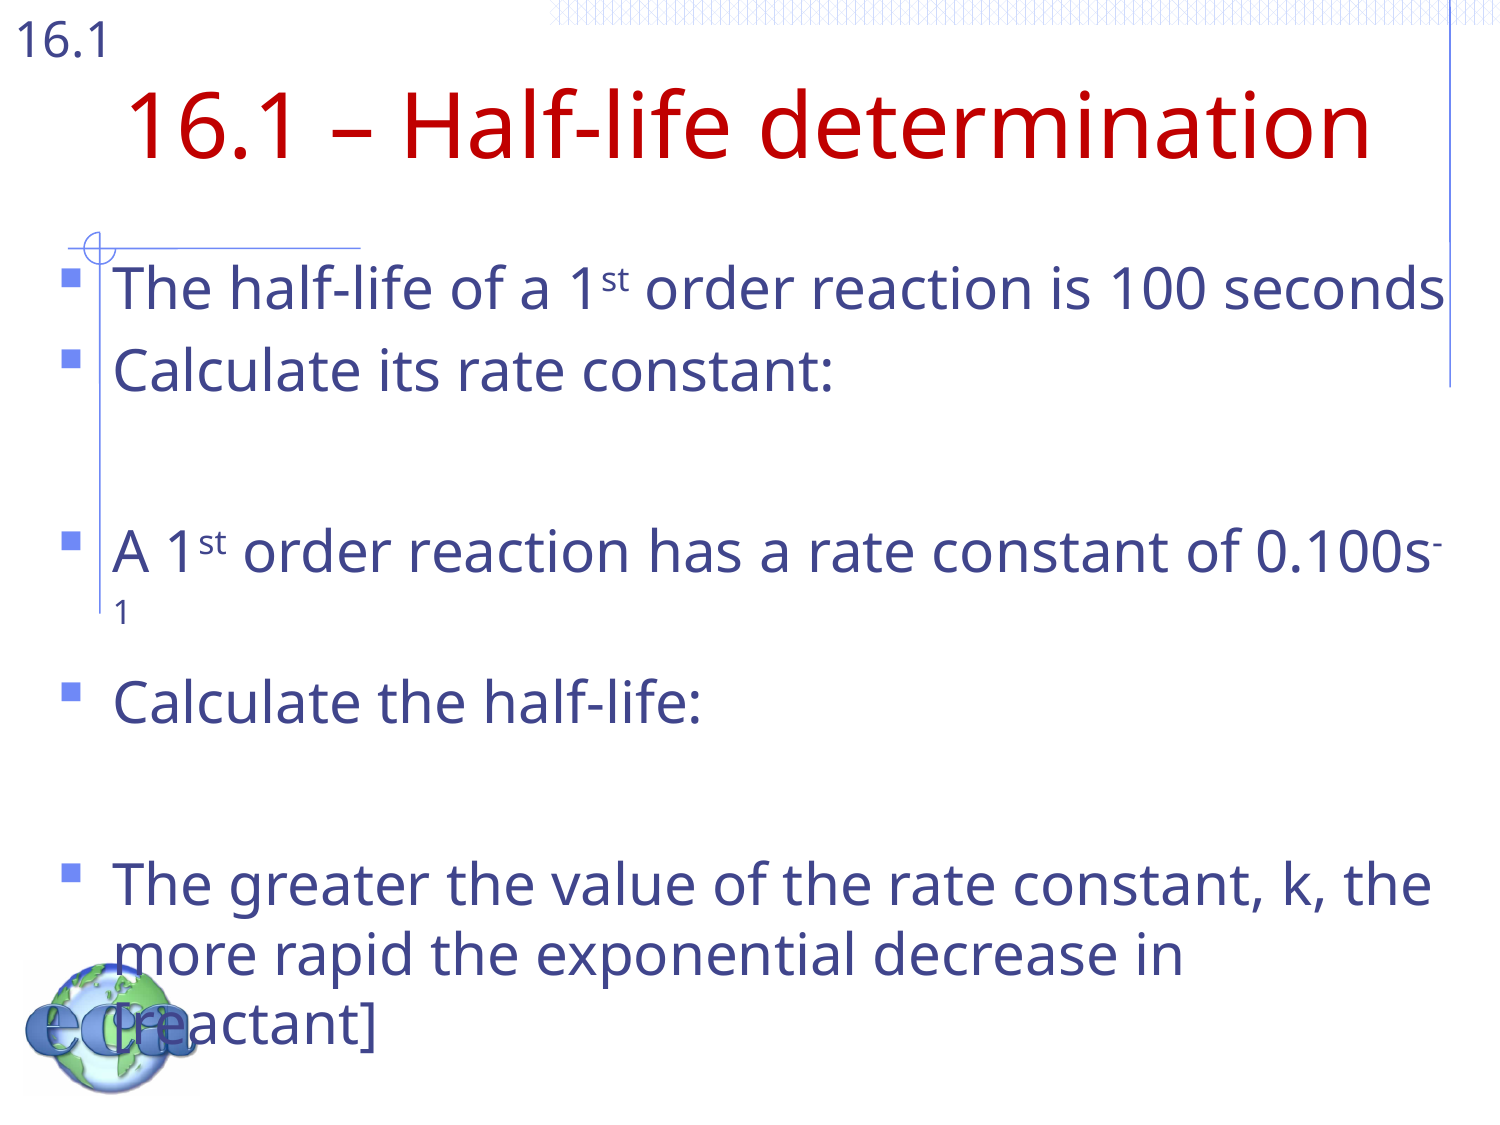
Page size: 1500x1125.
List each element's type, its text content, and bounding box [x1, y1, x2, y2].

title 16.1 – Half-life determination [17, 49, 1483, 185]
picture [195, 1030, 200, 1040]
picture [175, 960, 193, 971]
picture [23, 960, 200, 1096]
